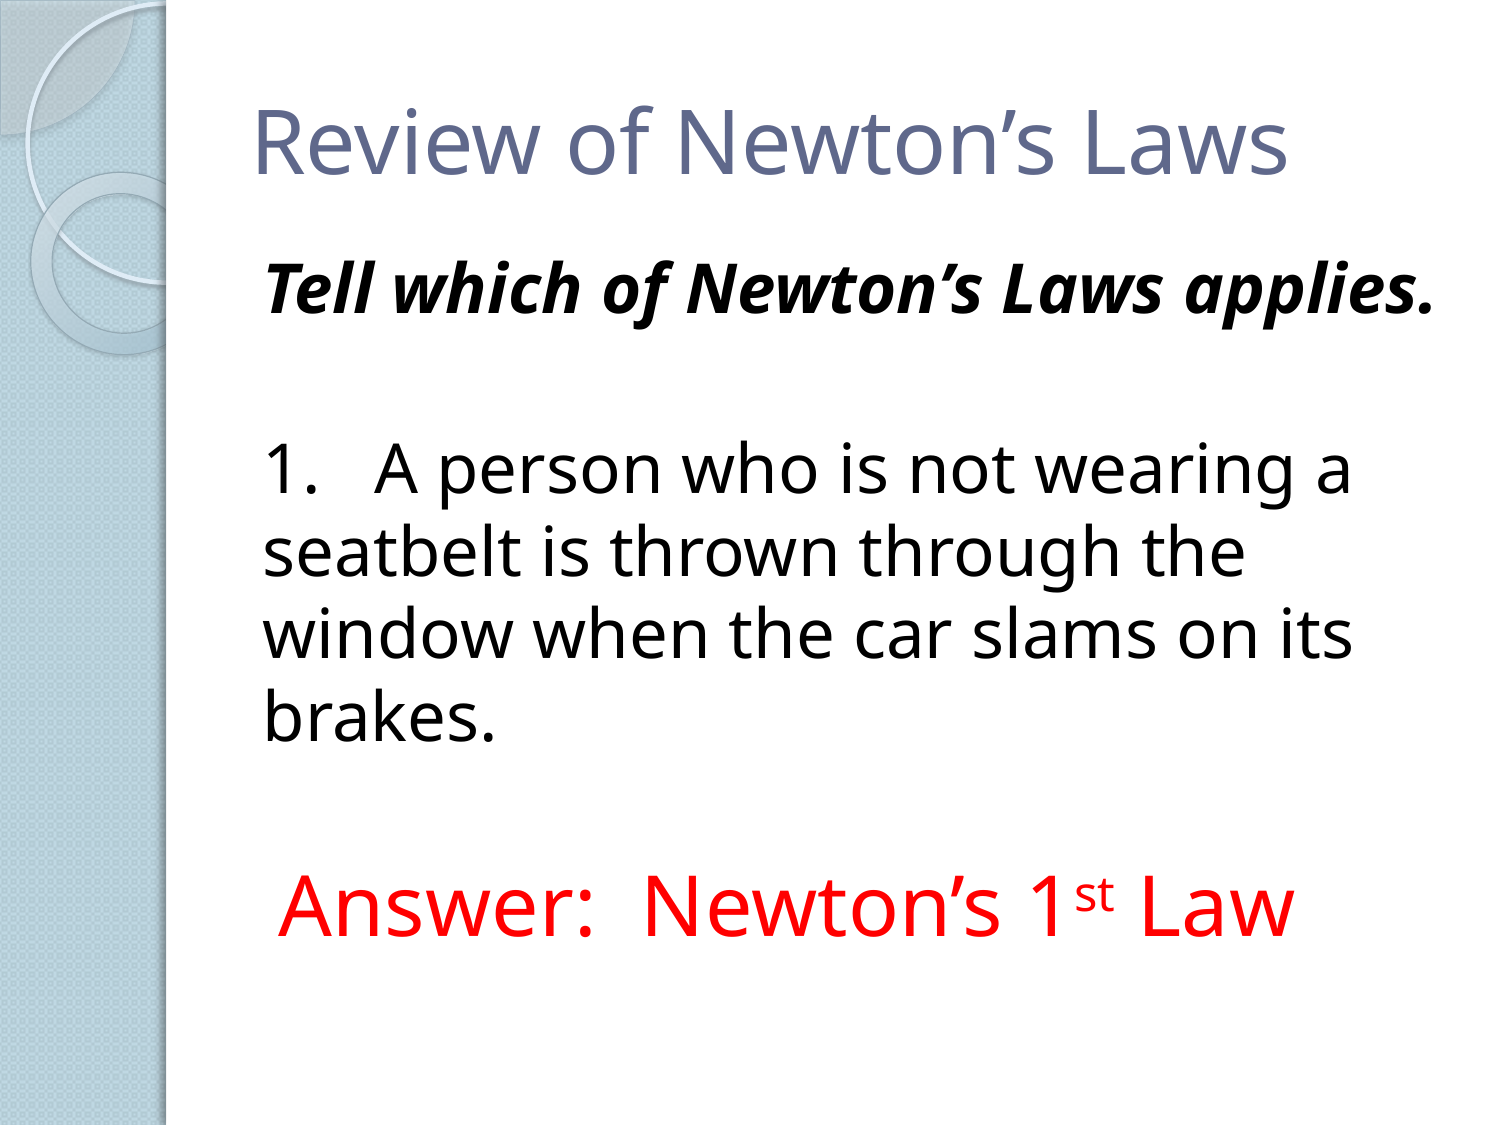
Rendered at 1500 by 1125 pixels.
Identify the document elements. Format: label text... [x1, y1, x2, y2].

list Tell which of Newton’s Laws applies. 1. A person who is not wearing a seatbelt is thrown through the window when the car slams on its brakes. Answer: Newton’s 1st Law [235, 237, 1466, 1042]
title Review of Newton’s Laws [235, 45, 1466, 233]
